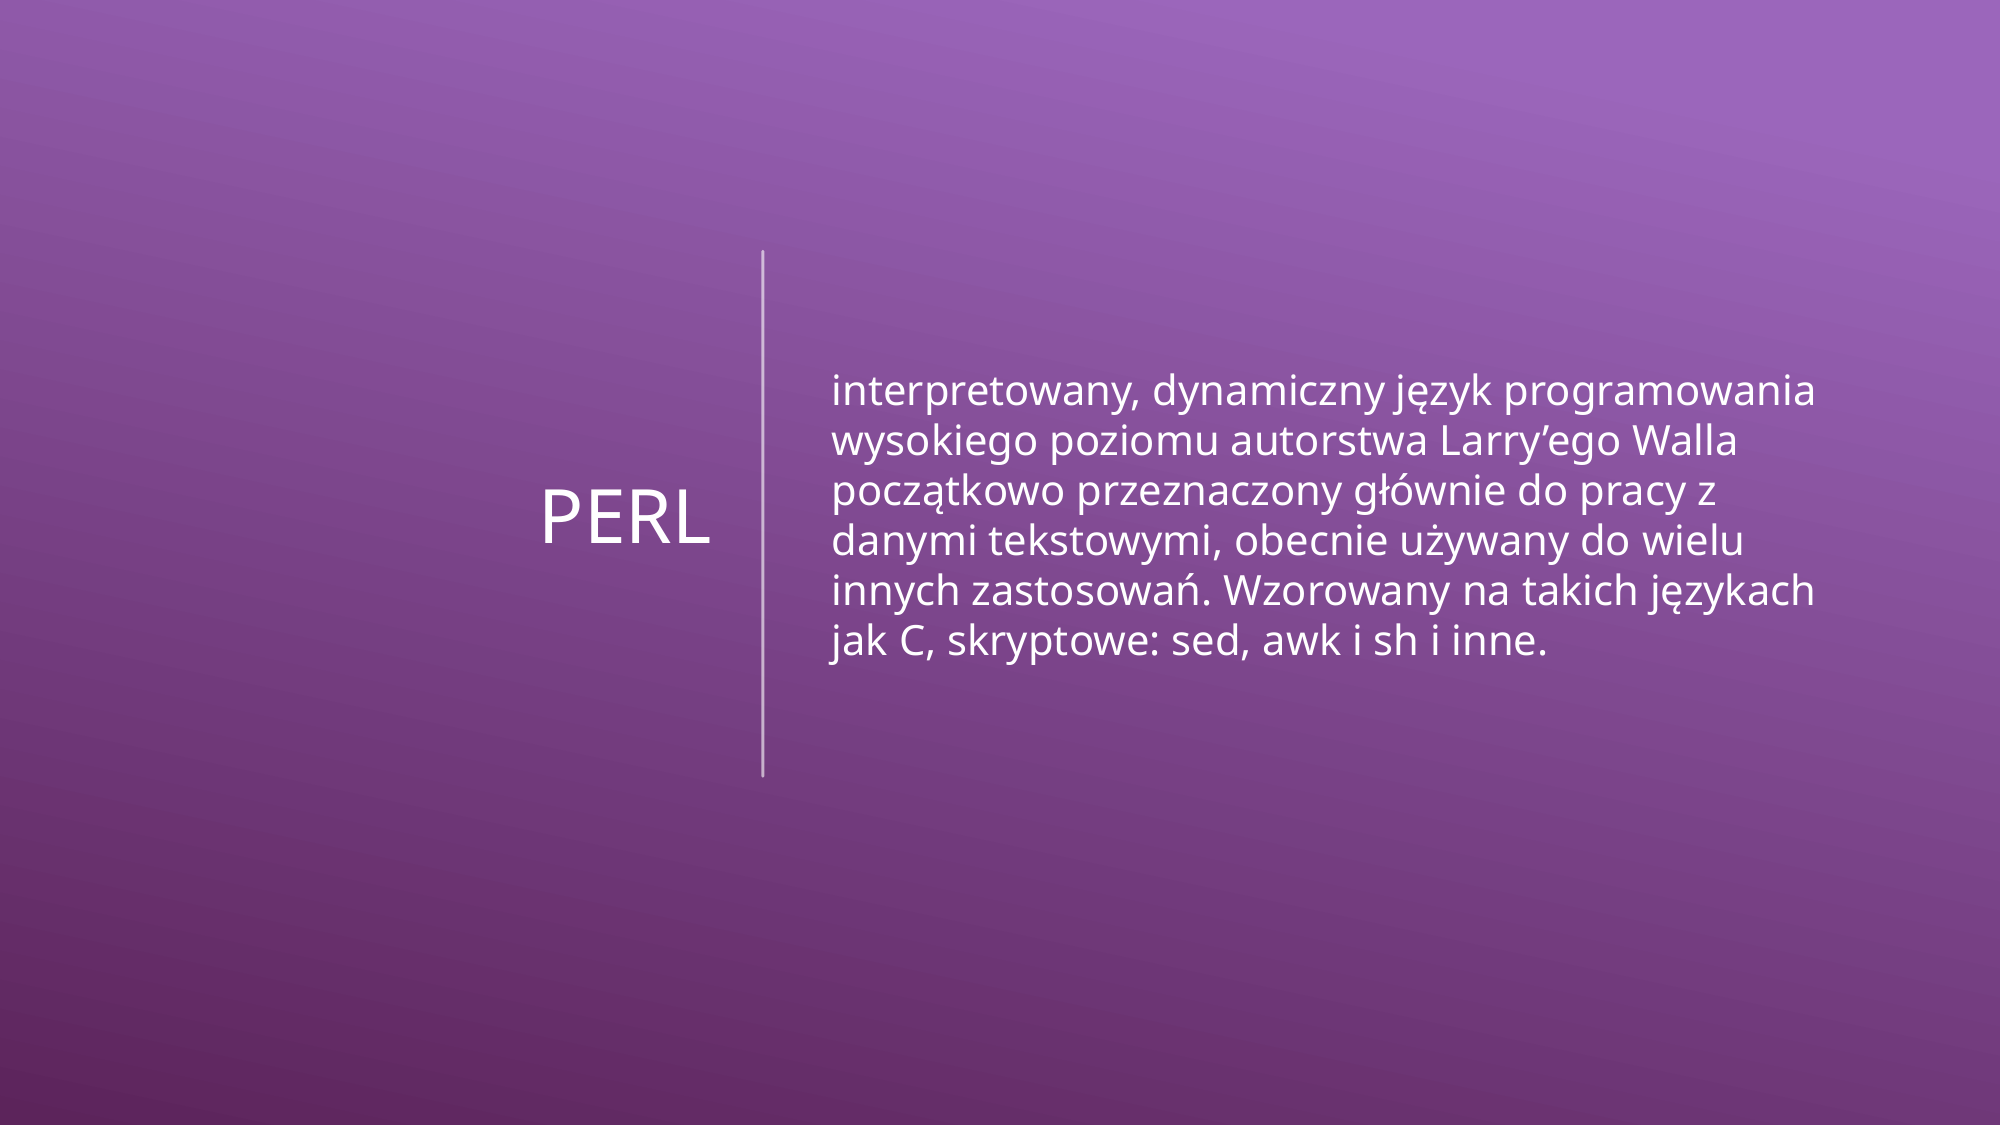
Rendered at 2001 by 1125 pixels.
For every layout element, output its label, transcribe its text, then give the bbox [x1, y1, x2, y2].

title Perl [112, 112, 727, 915]
list interpretowany, dynamiczny język programowania wysokiego poziomu autorstwa Larry’ego Walla początkowo przeznaczony głównie do pracy z danymi tekstowymi, obecnie używany do wielu innych zastosowań. Wzorowany na takich językach jak C, skryptowe: sed, awk i sh i inne. [816, 112, 1849, 915]
text_box [0, 0, 2000, 1125]
